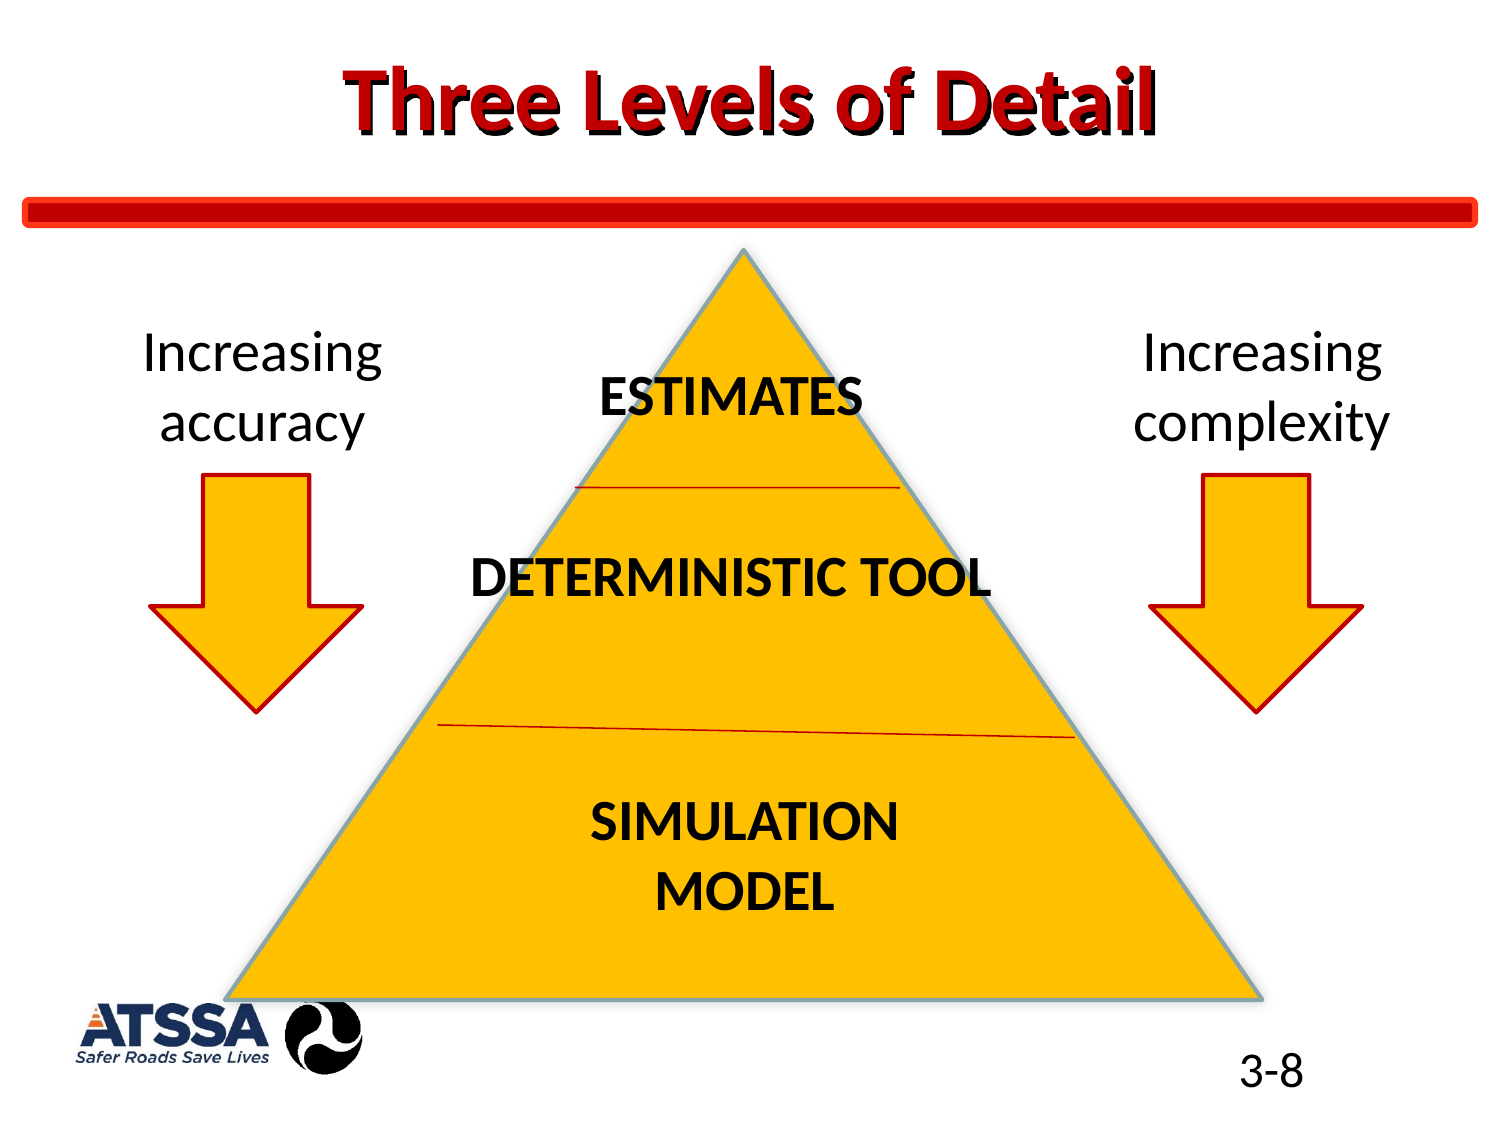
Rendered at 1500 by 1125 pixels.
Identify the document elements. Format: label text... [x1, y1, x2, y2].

text_box [378, 616, 1109, 774]
text_box DETERMINISTIC TOOL [450, 530, 1013, 616]
text_box ESTIMATES [500, 350, 985, 435]
text_box Increasing complexity [1025, 305, 1500, 461]
picture [75, 1003, 269, 1063]
text_box [1147, 472, 1365, 715]
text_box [437, 724, 1076, 738]
text_box [671, 247, 816, 350]
text_box [547, 435, 940, 530]
text_box Increasing accuracy [24, 305, 500, 461]
title Three Levels of Detail [0, 0, 1500, 201]
text_box [223, 793, 1265, 1003]
picture [276, 1003, 370, 1077]
text_box SIMULATION MODEL [365, 774, 1125, 930]
text_box [148, 472, 365, 715]
